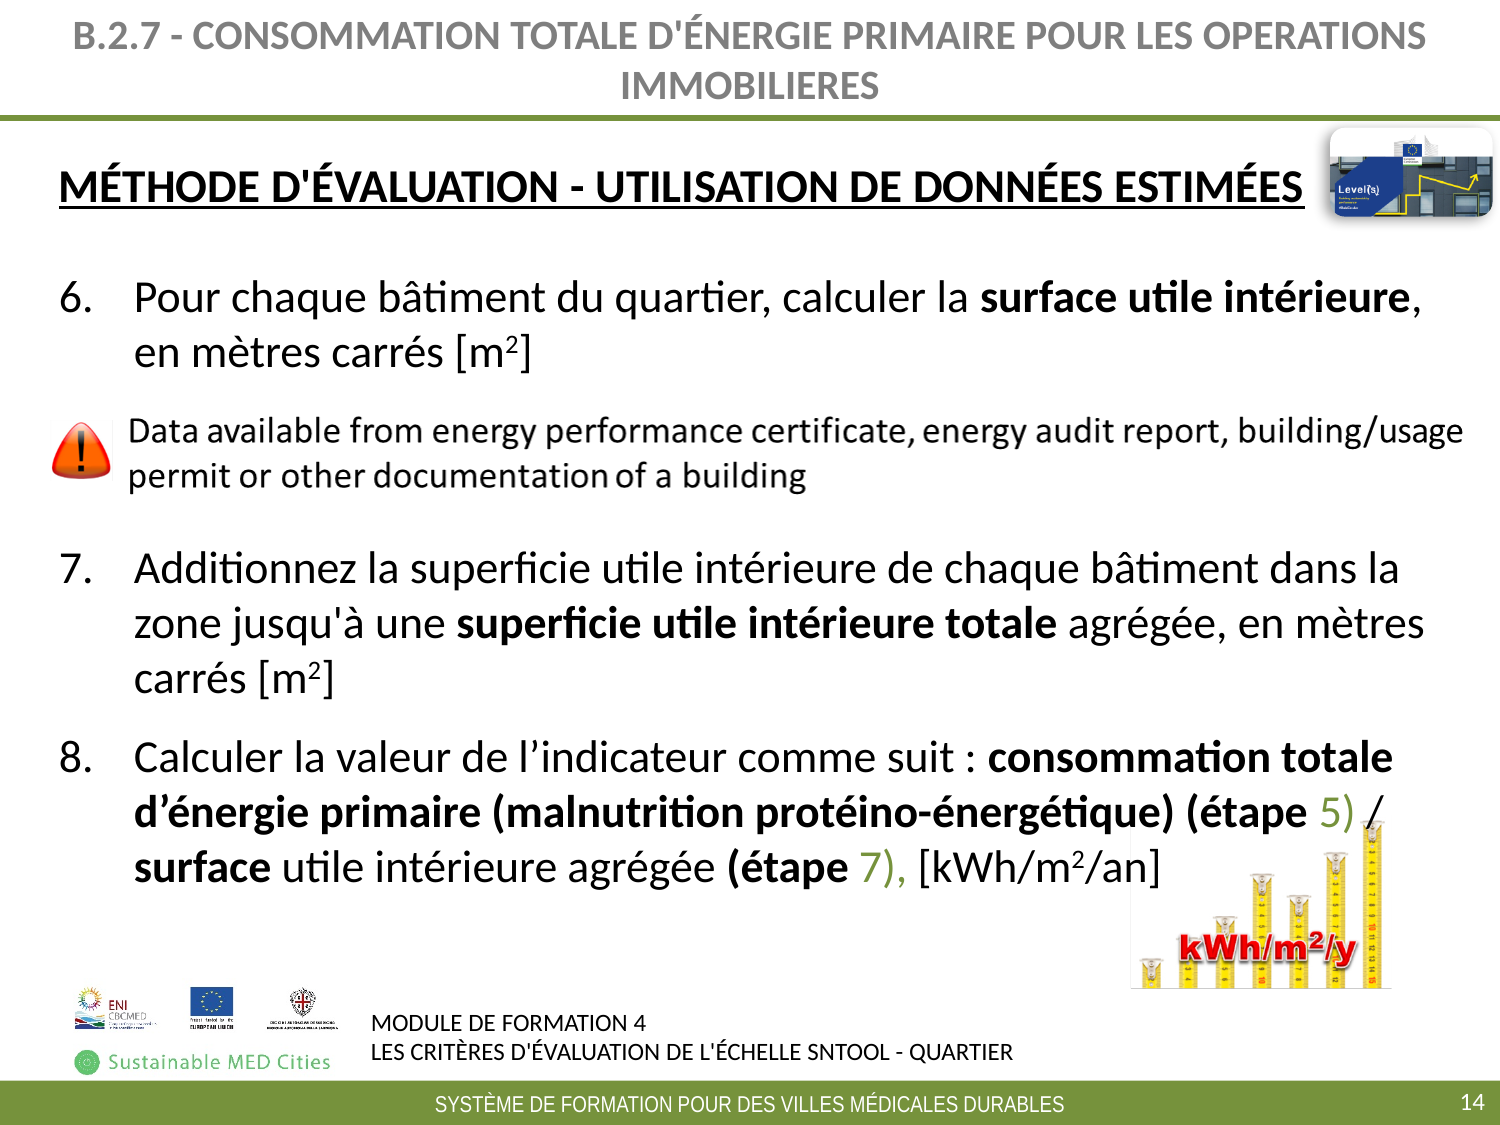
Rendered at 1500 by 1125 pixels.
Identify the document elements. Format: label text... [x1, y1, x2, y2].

picture [62, 978, 356, 1080]
text_box MÉTHODE D'ÉVALUATION - UTILISATION DE DONNÉES ESTIMÉES [43, 147, 1331, 235]
picture [1100, 814, 1434, 997]
text_box Pour chaque bâtiment du quartier, calculer la surface utile intérieure, en mètres carrés [m2] Additionnez la superficie utile intérieure de chaque bâtiment dans la zone jusqu'à une superficie utile intérieure totale agrégée, en mètres carrés [m2] Calculer la valeur de l’indicateur comme suit : consommation totale d’énergie primaire (malnutrition protéino-énergétique) (étape 5) / surface utile intérieure agrégée (étape 7), [kWh/m2/an] [43, 224, 1484, 774]
slide_number ‹#› [1149, 1078, 1500, 1123]
title B.2.7 - CONSOMMATION TOTALE D'ÉNERGIE PRIMAIRE POUR LES OPERATIONS IMMOBILIERES [0, 0, 1500, 117]
picture [50, 393, 1493, 522]
picture [1329, 127, 1493, 217]
